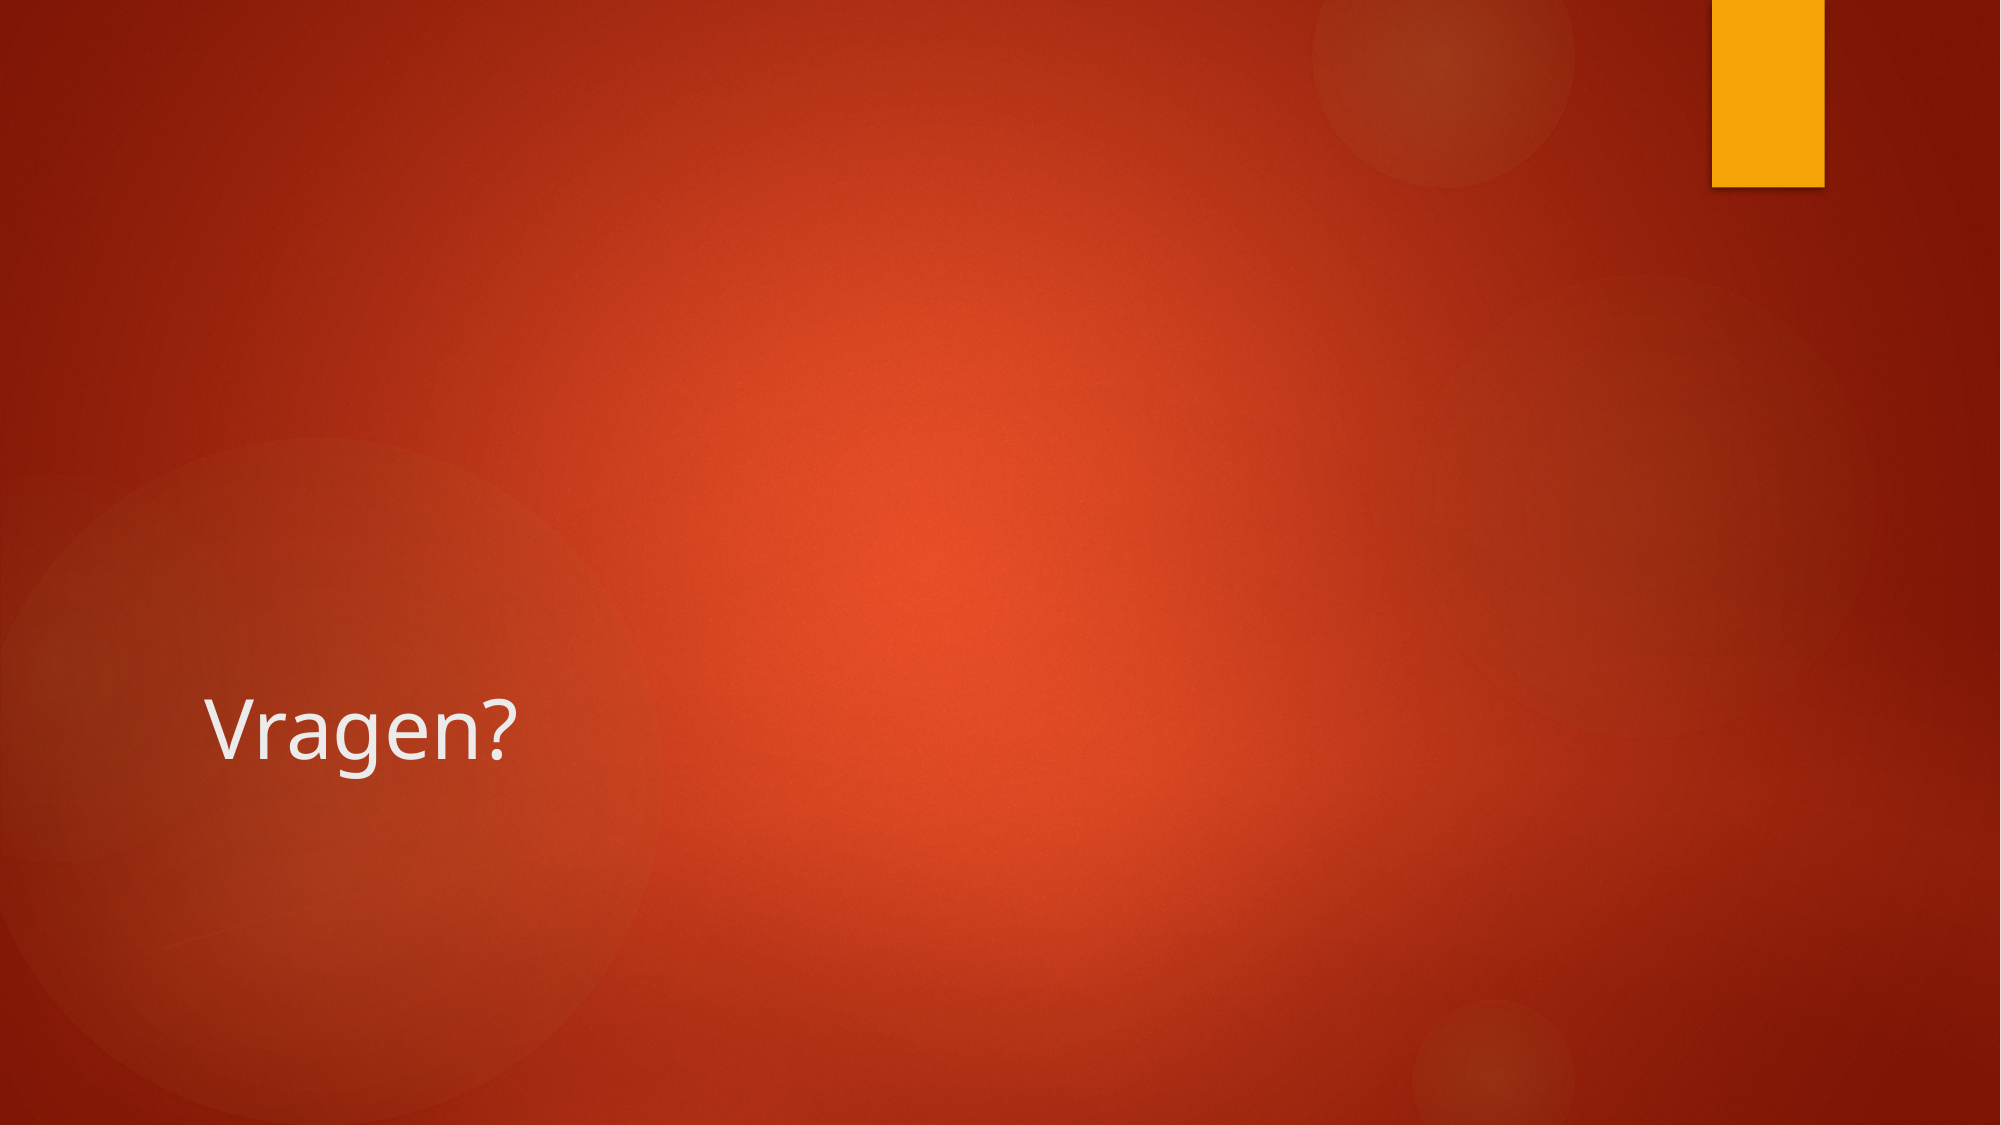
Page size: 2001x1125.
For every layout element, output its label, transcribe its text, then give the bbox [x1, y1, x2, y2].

title Vragen? [189, 469, 1638, 784]
